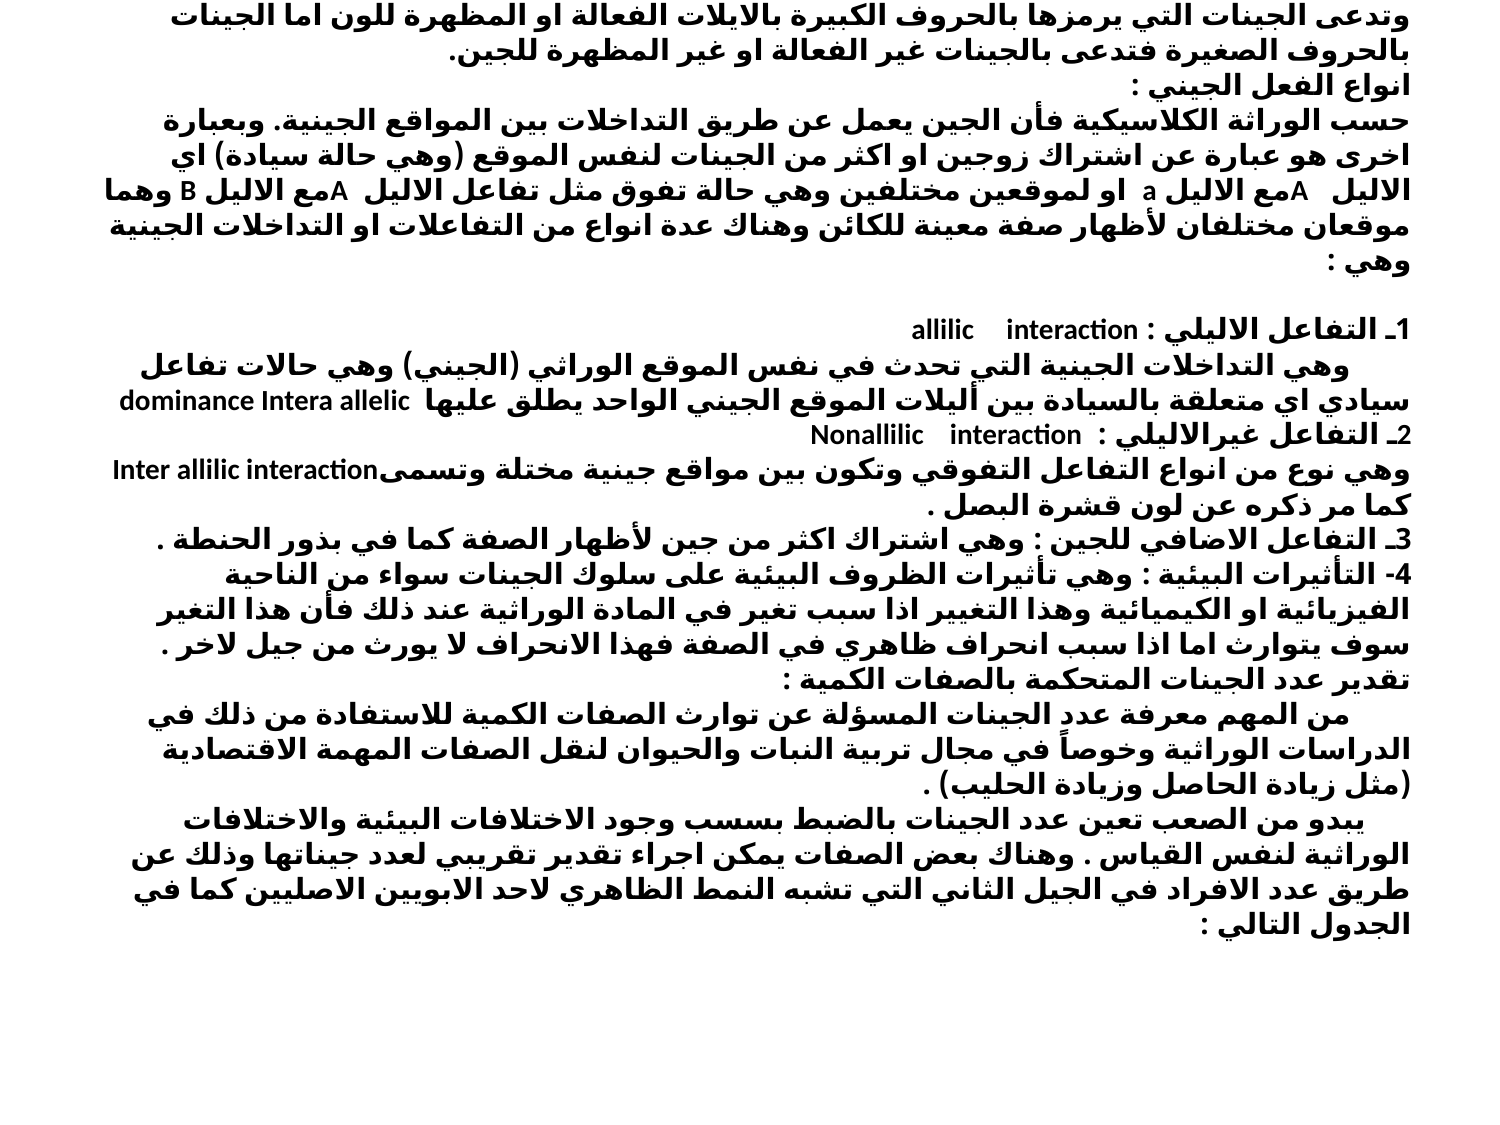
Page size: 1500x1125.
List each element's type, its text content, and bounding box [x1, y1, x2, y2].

title وتدعى الجينات التي يرمزها بالحروف الكبيرة بالايلات الفعالة او المظهرة للون اما الجينات بالحروف الصغيرة فتدعى بالجينات غير الفعالة او غير المظهرة للجين. انواع الفعل الجيني : حسب الوراثة الكلاسيكية فأن الجين يعمل عن طريق التداخلات بين المواقع الجينية. وبعبارة اخرى هو عبارة عن اشتراك زوجين او اكثر من الجينات لنفس الموقع (وهي حالة سيادة) اي الاليل Aمع الاليل a او لموقعين مختلفين وهي حالة تفوق مثل تفاعل الاليل Aمع الاليل B وهما موقعان مختلفان لأظهار صفة معينة للكائن وهناك عدة انواع من التفاعلات او التداخلات الجينية وهي : 1ـ التفاعل الاليلي : allilic interaction وهي التداخلات الجينية التي تحدث في نفس الموقع الوراثي (الجيني) وهي حالات تفاعل سيادي اي متعلقة بالسيادة بين أليلات الموقع الجيني الواحد يطلق عليها dominance Intera allelic 2ـ التفاعل غيرالاليلي : Nonallilic interaction وهي نوع من انواع التفاعل التفوقي وتكون بين مواقع جينية مختلة وتسمىInter allilic interaction كما مر ذكره عن لون قشرة البصل . 3ـ التفاعل الاضافي للجين : وهي اشتراك اكثر من جين لأظهار الصفة كما في بذور الحنطة . 4- التأثيرات البيئية : وهي تأثيرات الظروف البيئية على سلوك الجينات سواء من الناحية الفيزيائية او الكيميائية وهذا التغيير اذا سبب تغير في المادة الوراثية عند ذلك فأن هذا التغير سوف يتوارث اما اذا سبب انحراف ظاهري في الصفة فهذا الانحراف لا يورث من جيل لاخر . تقدير عدد الجينات المتحكمة بالصفات الكمية : من المهم معرفة عدد الجينات المسؤلة عن توارث الصفات الكمية للاستفادة من ذلك في الدراسات الوراثية وخوصاً في مجال تربية النبات والحيوان لنقل الصفات المهمة الاقتصادية (مثل زيادة الحاصل وزيادة الحليب) . يبدو من الصعب تعين عدد الجينات بالضبط بسسب وجود الاختلافات البيئية والاختلافات الوراثية لنفس القياس . وهناك بعض الصفات يمكن اجراء تقدير تقريبي لعدد جيناتها وذلك عن طريق عدد الافراد في الجيل الثاني التي تشبه النمط الظاهري لاحد الابويين الاصليين كما في الجدول التالي : [76, 54, 1427, 1092]
